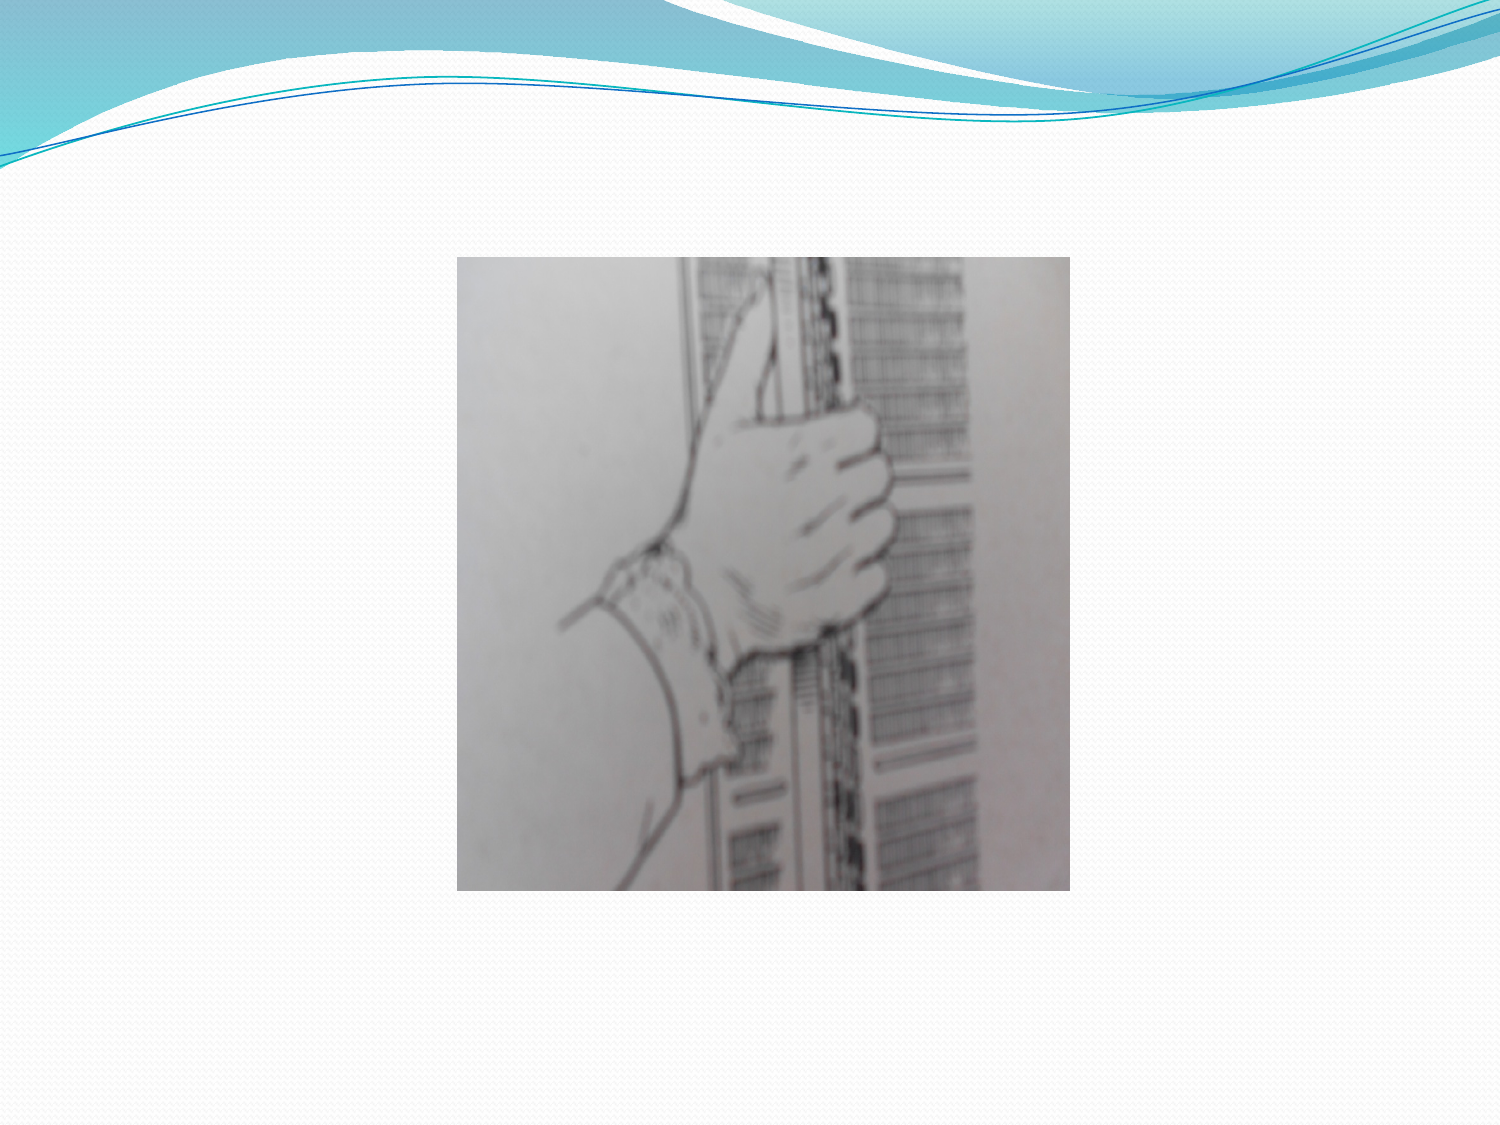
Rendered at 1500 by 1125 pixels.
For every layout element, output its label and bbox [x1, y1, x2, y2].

picture [456, 257, 1070, 891]
